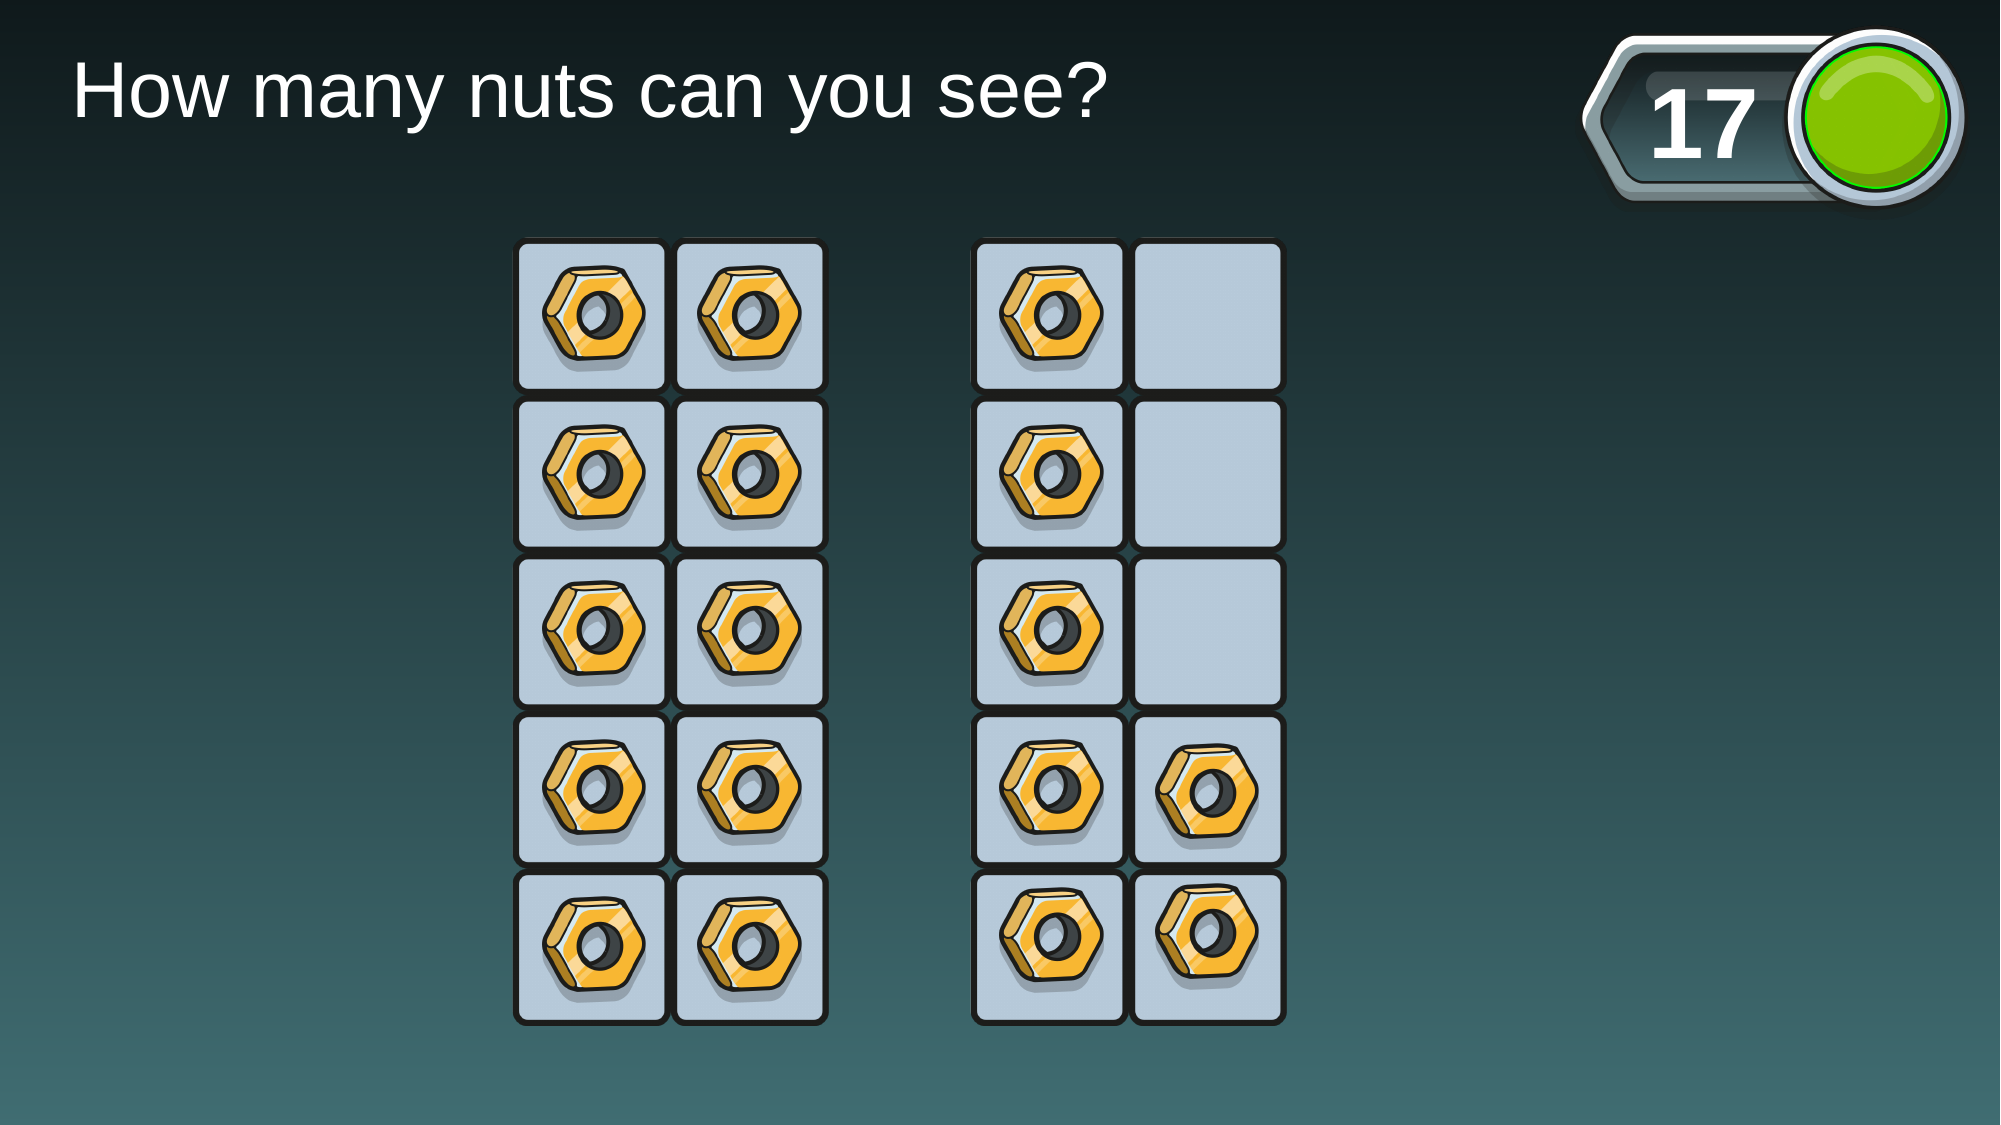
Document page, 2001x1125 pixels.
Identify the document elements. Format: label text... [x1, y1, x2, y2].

text_box How many nuts can you see? [55, 30, 1183, 182]
picture [1575, 25, 1971, 221]
picture [276, 238, 1523, 1026]
